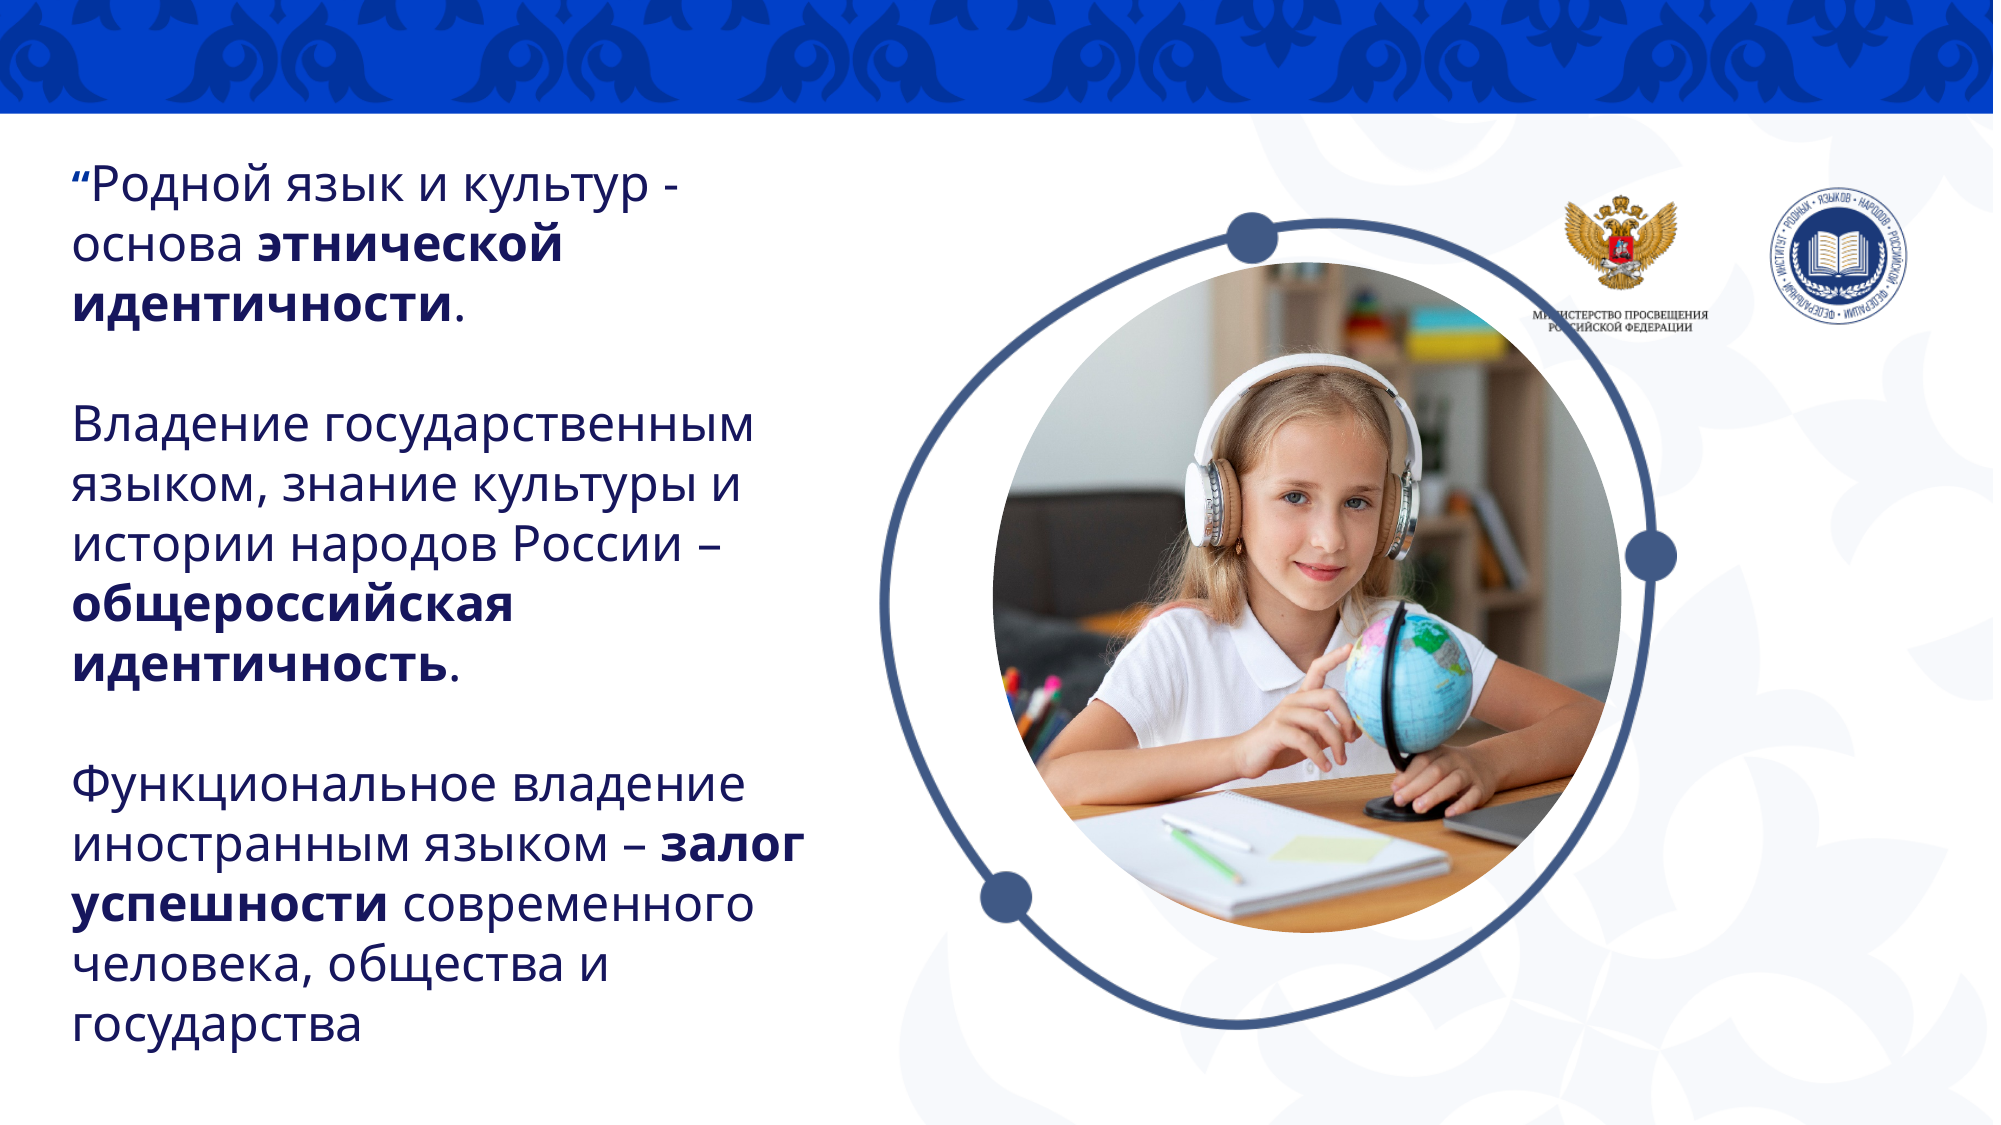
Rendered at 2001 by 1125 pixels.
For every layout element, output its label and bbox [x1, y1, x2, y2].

picture [0, 0, 1993, 1125]
list [865, 192, 1677, 1042]
